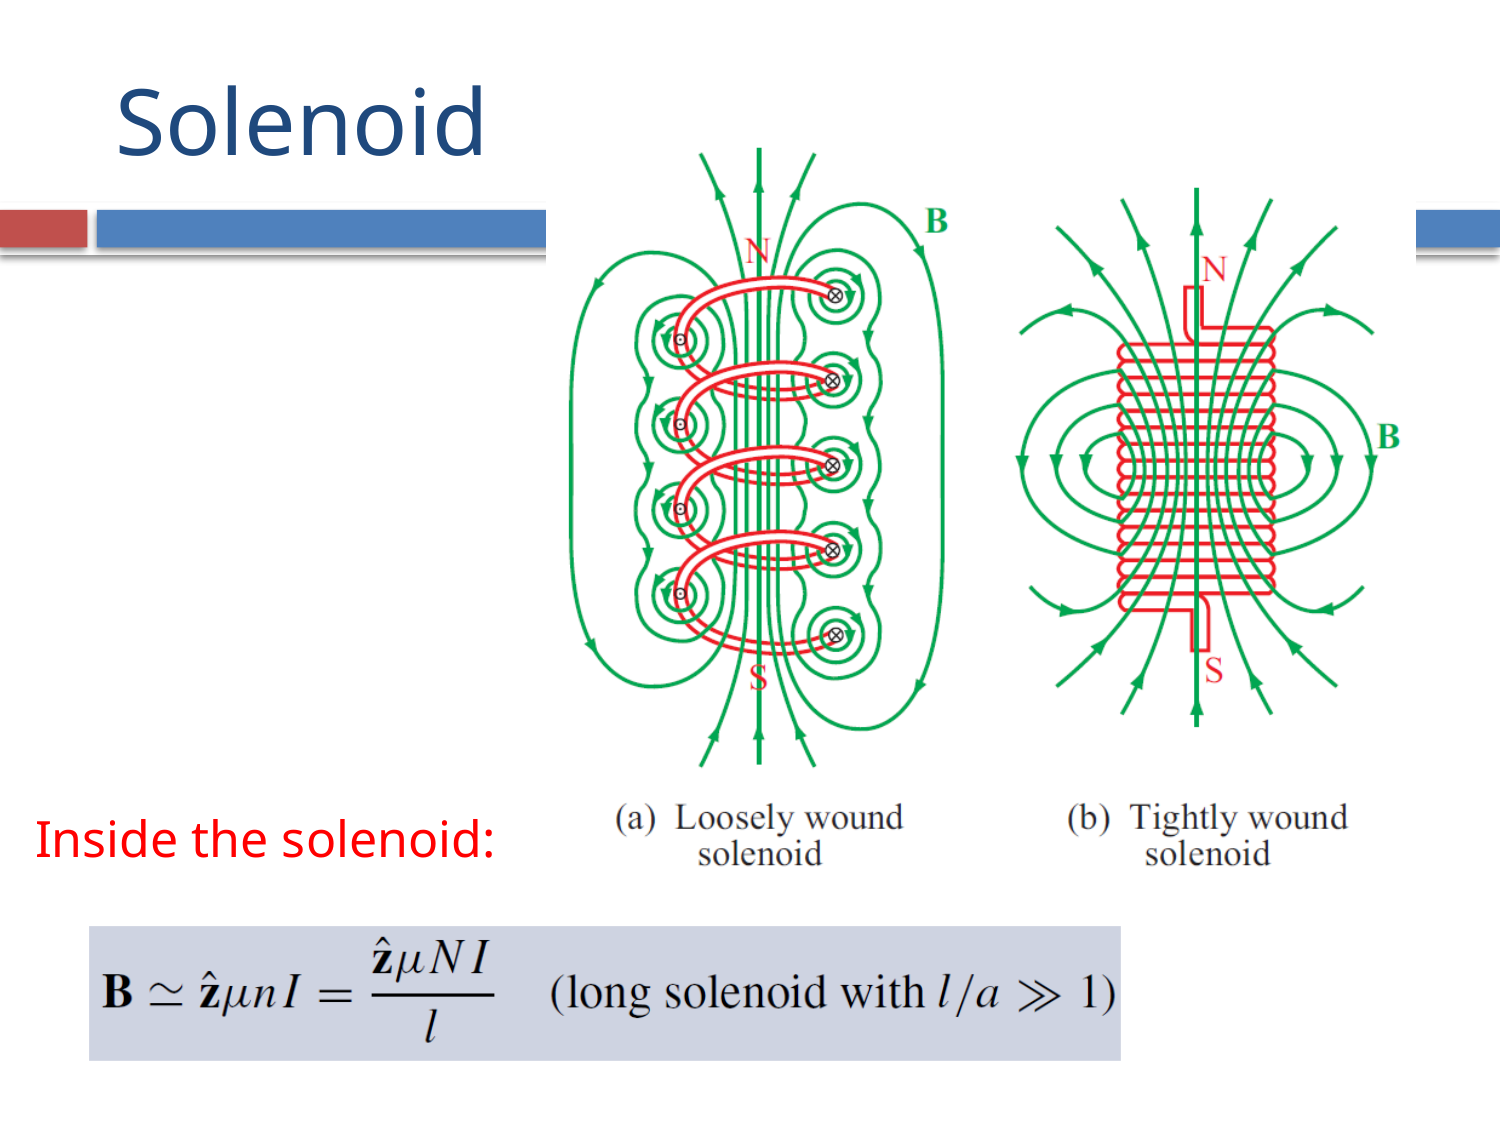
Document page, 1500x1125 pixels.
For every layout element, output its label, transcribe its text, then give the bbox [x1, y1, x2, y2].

picture [87, 924, 1124, 1063]
text_box Solenoid [100, 37, 1438, 200]
picture [546, 137, 1417, 876]
text_box Inside the solenoid: [20, 800, 539, 875]
